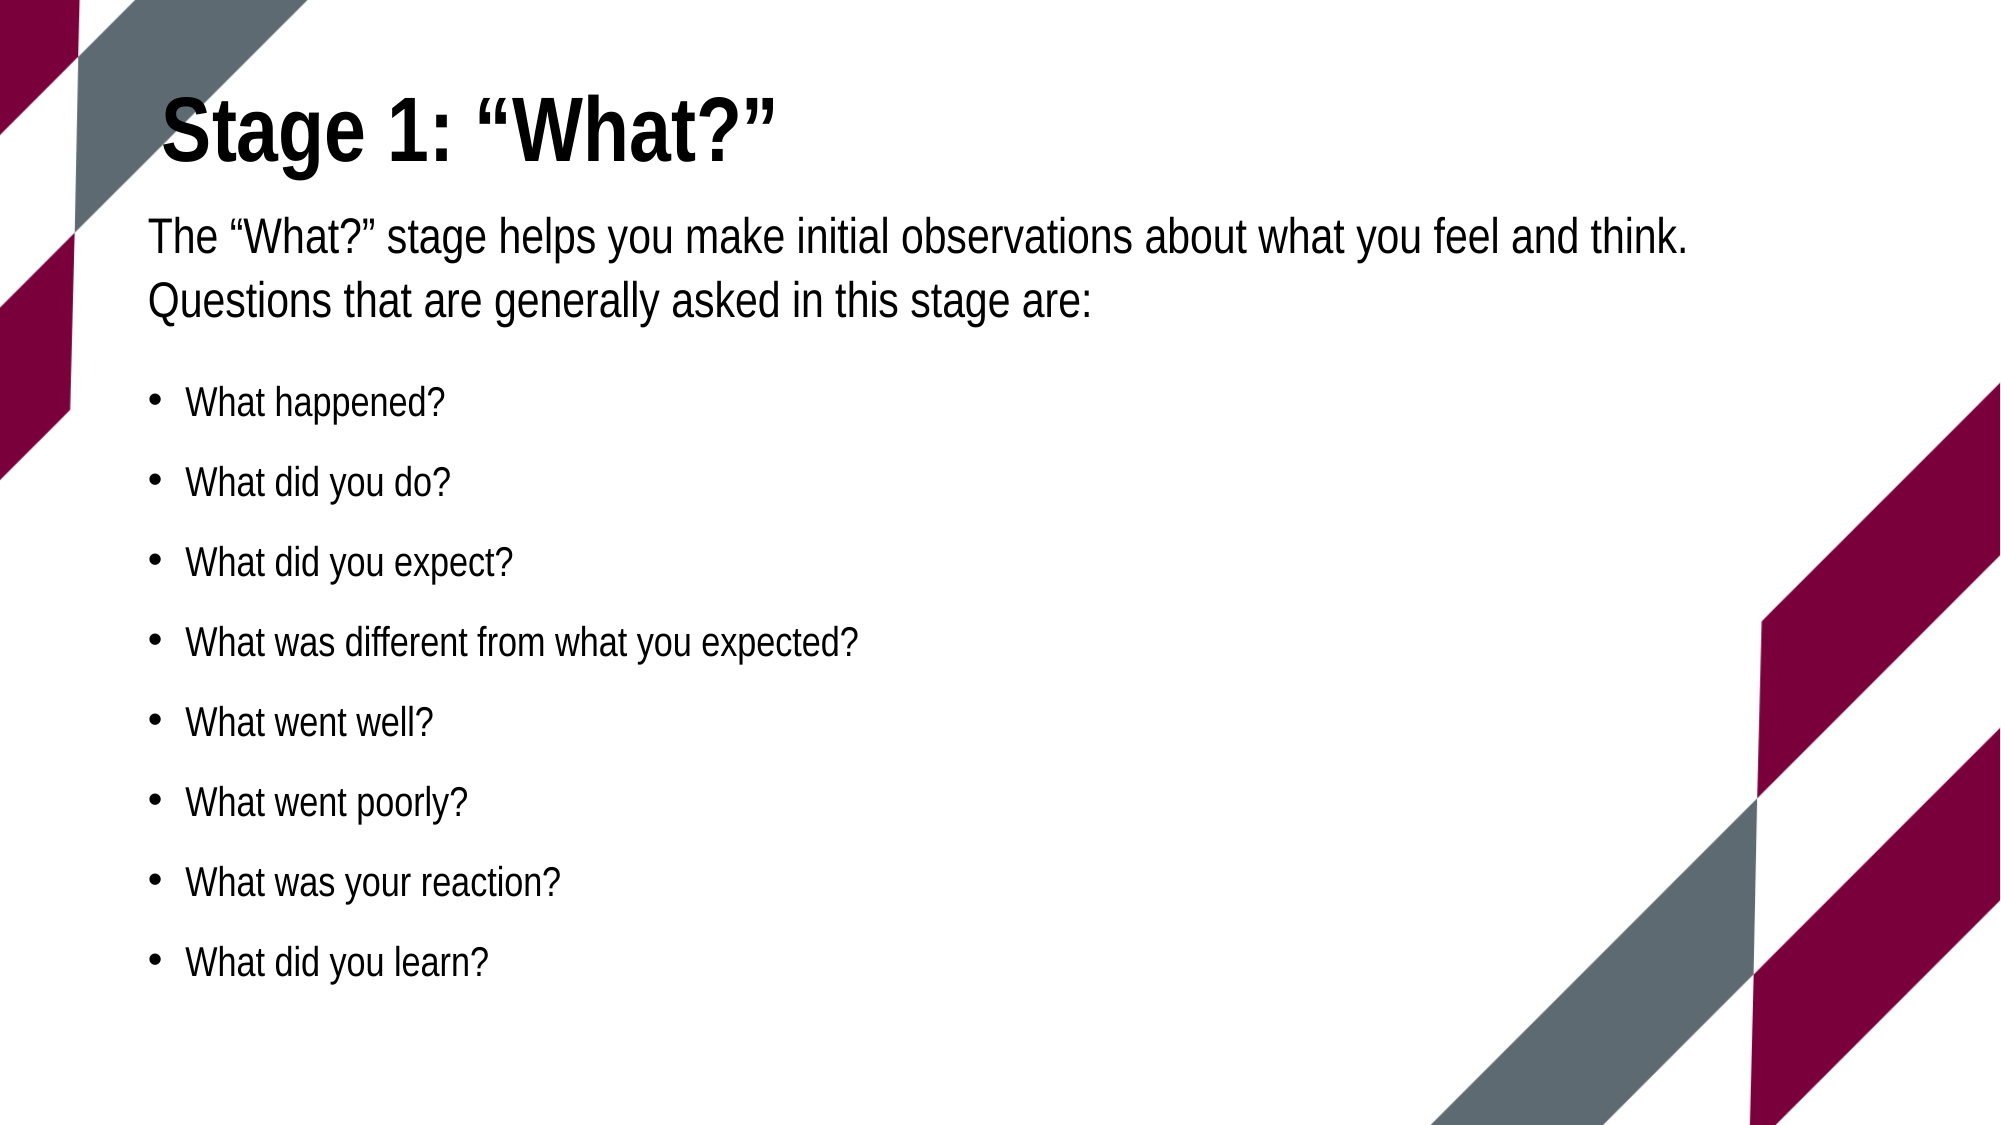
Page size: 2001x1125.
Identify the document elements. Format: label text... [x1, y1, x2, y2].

title Stage 1: “What?” [146, 23, 1419, 191]
list The “What?” stage helps you make initial observations about what you feel and think. Questions that are generally asked in this stage are: What happened? What did you do? What did you expect? What was different from what you expected? What went well? What went poorly? What was your reaction? What did you learn? [132, 191, 1766, 934]
picture [0, 0, 2001, 1125]
